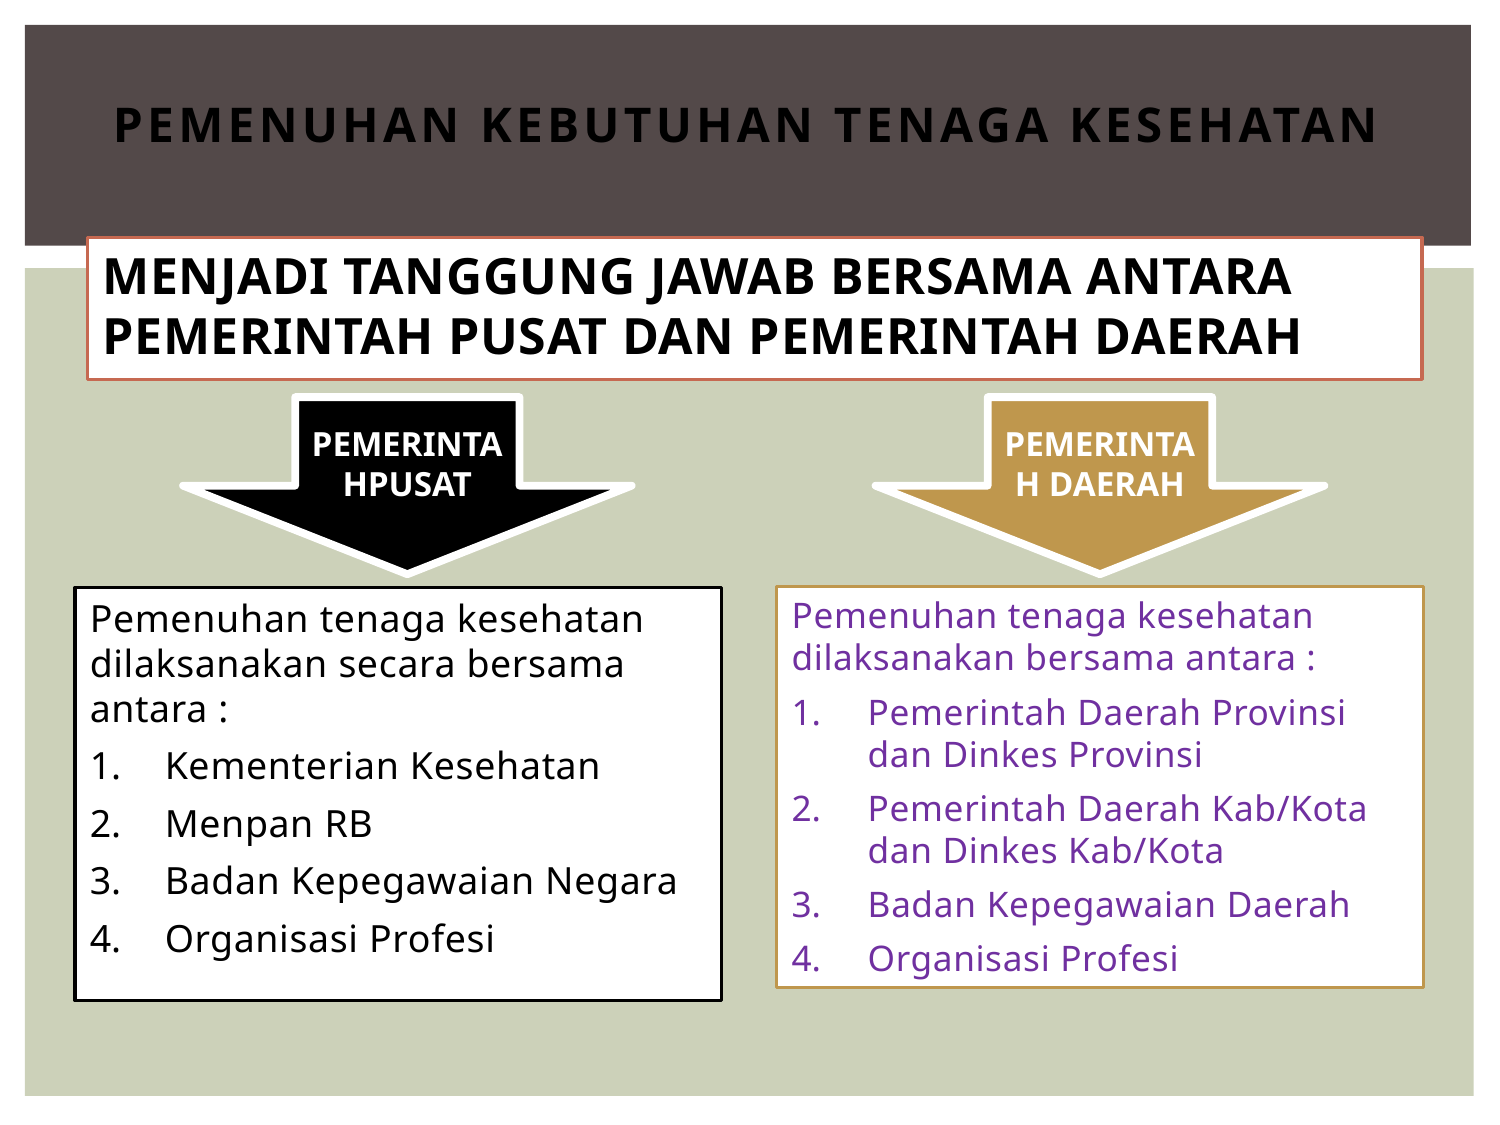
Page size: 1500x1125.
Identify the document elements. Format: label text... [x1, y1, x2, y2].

text_box MENJADI TANGGUNG JAWAB BERSAMA ANTARA PEMERINTAH PUSAT DAN PEMERINTAH DAERAH [86, 236, 1424, 381]
text_box Pemenuhan tenaga kesehatan dilaksanakan bersama antara : Pemerintah Daerah Provinsi dan Dinkes Provinsi Pemerintah Daerah Kab/Kota dan Dinkes Kab/Kota Badan Kepegawaian Daerah Organisasi Profesi [775, 585, 1425, 989]
title PEMENUHAN KEBUTUHAN TENAGA KESEHATAN [75, 62, 1418, 185]
text_box PEMERINTAH DAERAH [871, 393, 1329, 578]
text_box Pemenuhan tenaga kesehatan dilaksanakan secara bersama antara : Kementerian Kesehatan Menpan RB Badan Kepegawaian Negara Organisasi Profesi [73, 586, 723, 1002]
text_box PEMERINTAHPUSAT [179, 393, 636, 578]
